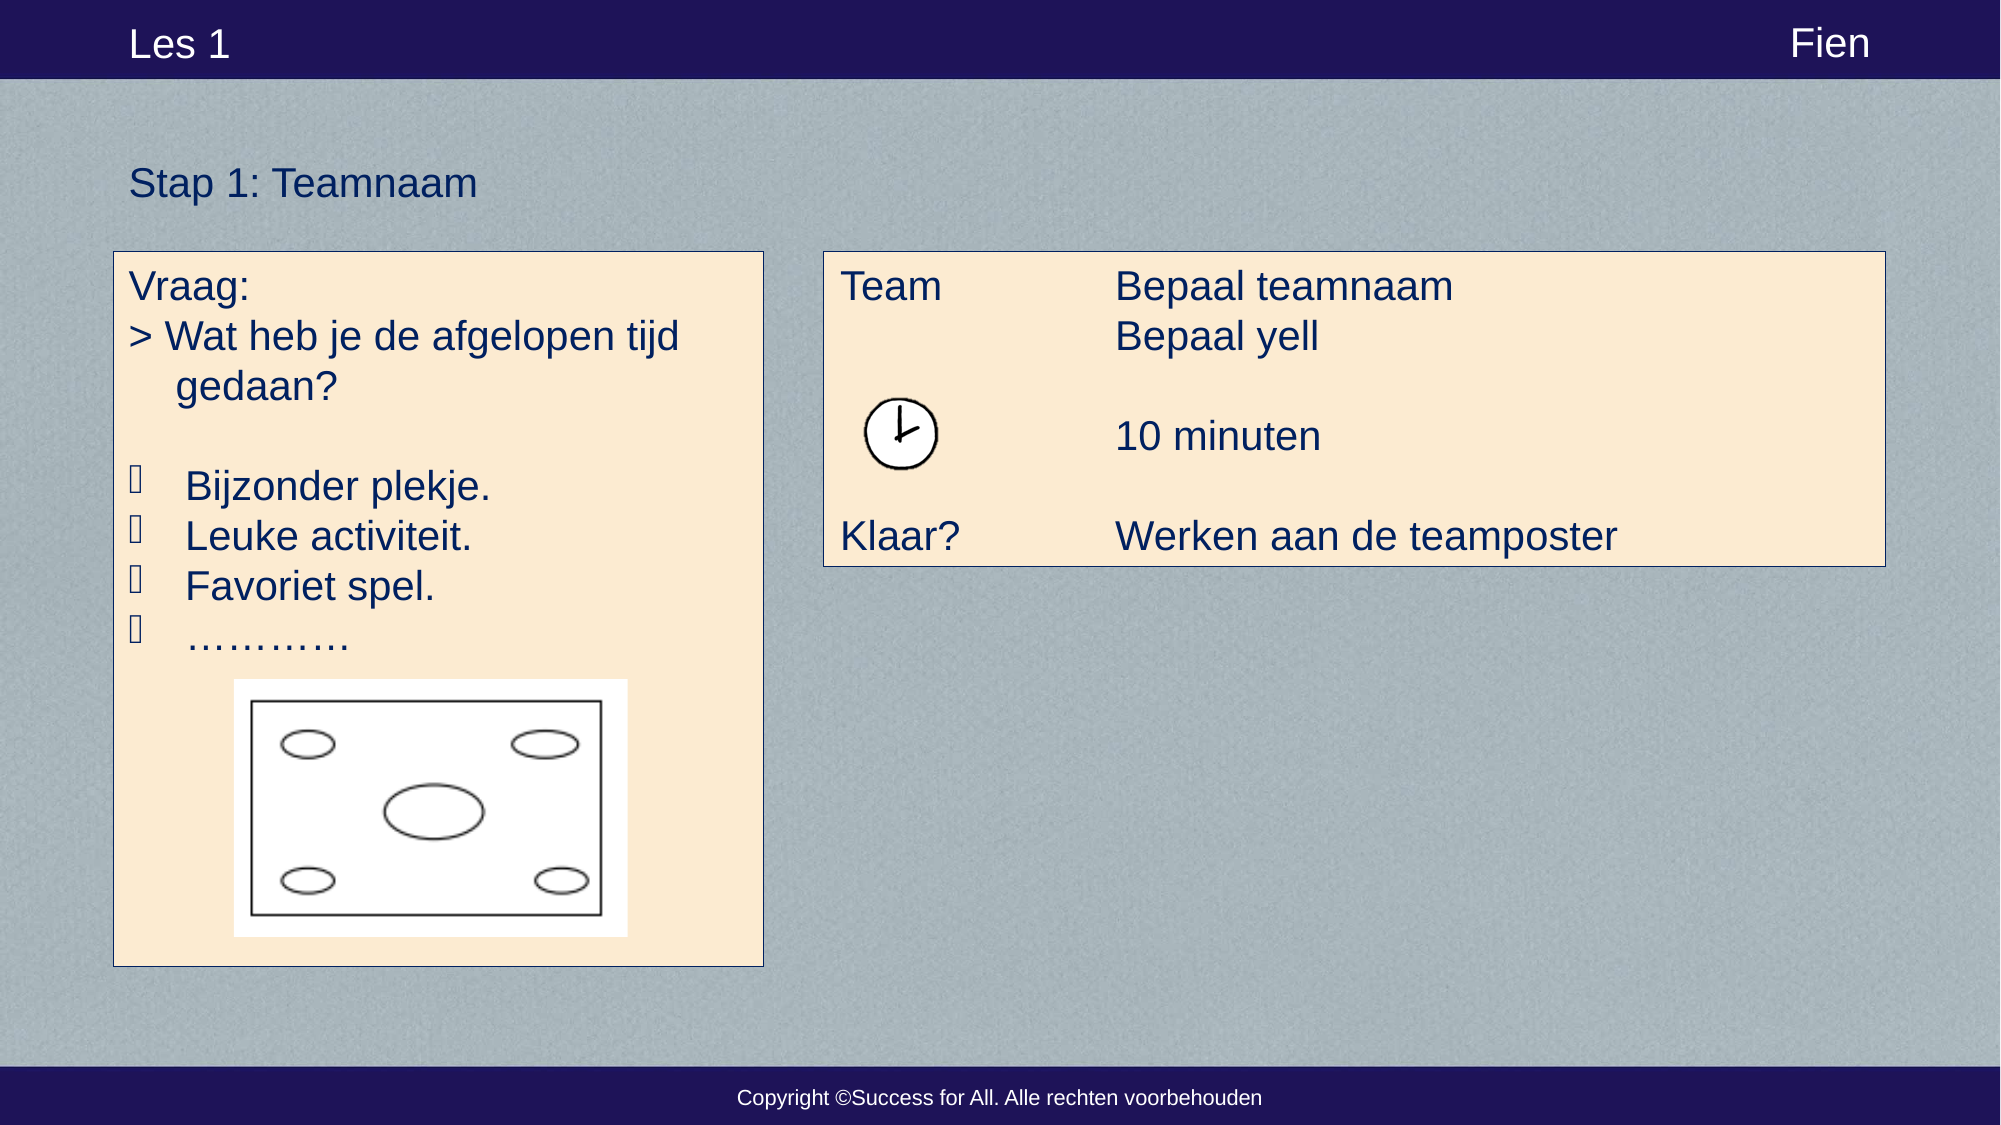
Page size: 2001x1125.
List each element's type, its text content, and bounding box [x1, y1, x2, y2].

text_box Fien [999, 8, 1886, 73]
text_box Stap 1: Teamnaam [113, 148, 1635, 214]
text_box Vraag: > Wat heb je de afgelopen tijd gedaan? Bijzonder plekje. Leuke activiteit. Favoriet spel. ………… [113, 251, 764, 967]
text_box Les 1 [114, 9, 354, 75]
text_box Team Bepaal teamnaam Bepaal yell 10 minuten Klaar? Werken aan de teamposter [823, 251, 1886, 567]
text_box Copyright ©Success for All. Alle rechten voorbehouden [0, 1076, 2000, 1125]
picture [0, 0, 2001, 1125]
